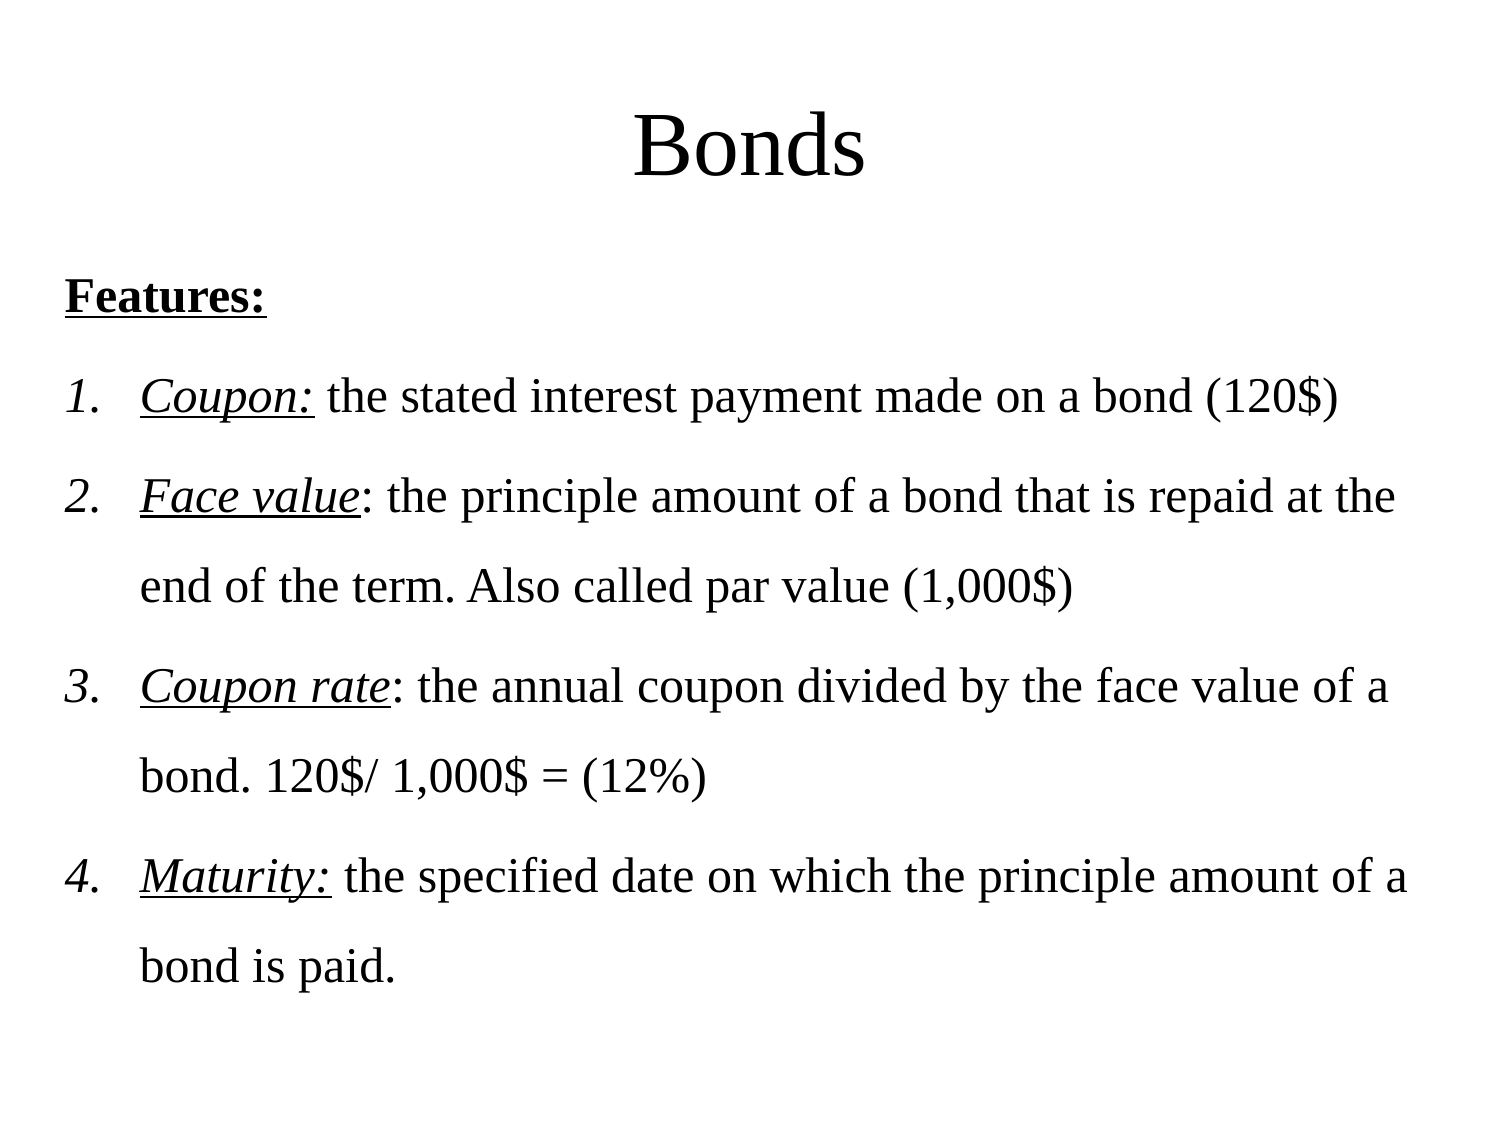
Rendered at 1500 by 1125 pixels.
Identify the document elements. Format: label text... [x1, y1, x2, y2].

list Features: Coupon: the stated interest payment made on a bond (120$) Face value: the principle amount of a bond that is repaid at the end of the term. Also called par value (1,000$) Coupon rate: the annual coupon divided by the face value of a bond. 120$/ 1,000$ = (12%) Maturity: the specified date on which the principle amount of a bond is paid. [49, 224, 1445, 1050]
title Bonds [75, 45, 1425, 224]
